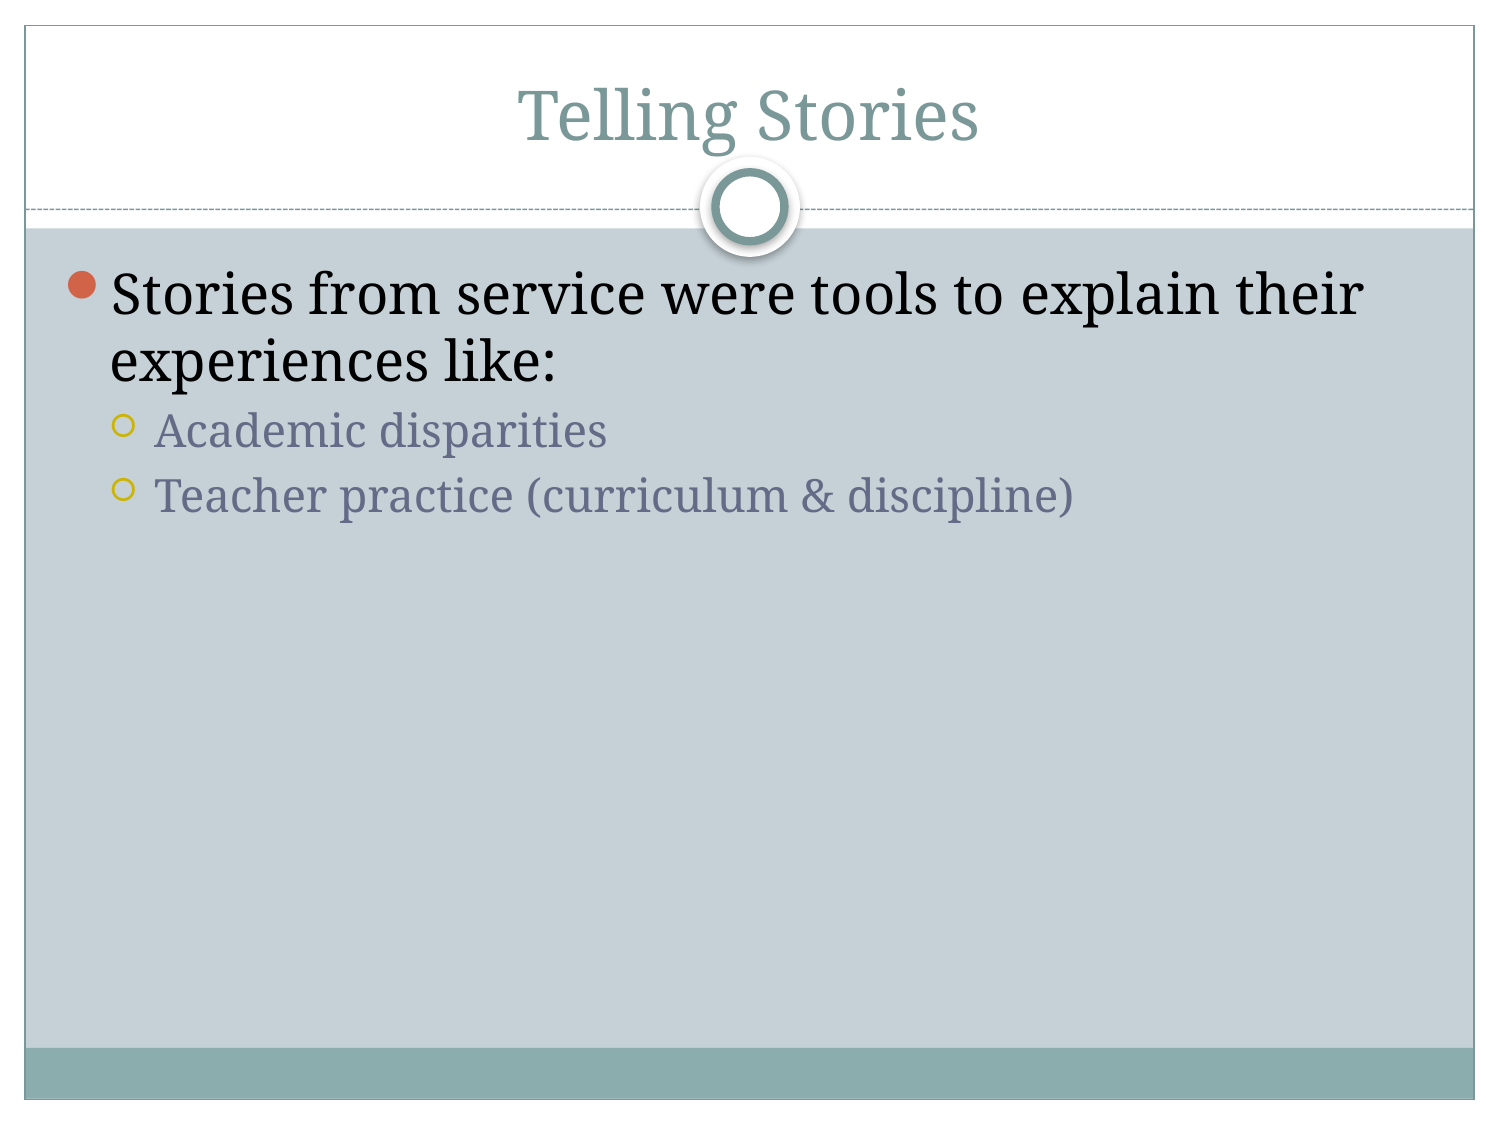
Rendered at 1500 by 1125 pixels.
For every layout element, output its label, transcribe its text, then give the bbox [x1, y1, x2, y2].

list Stories from service were tools to explain their experiences like: Academic disparities Teacher practice (curriculum & discipline) [49, 250, 1445, 1001]
title Telling Stories [49, 37, 1450, 162]
